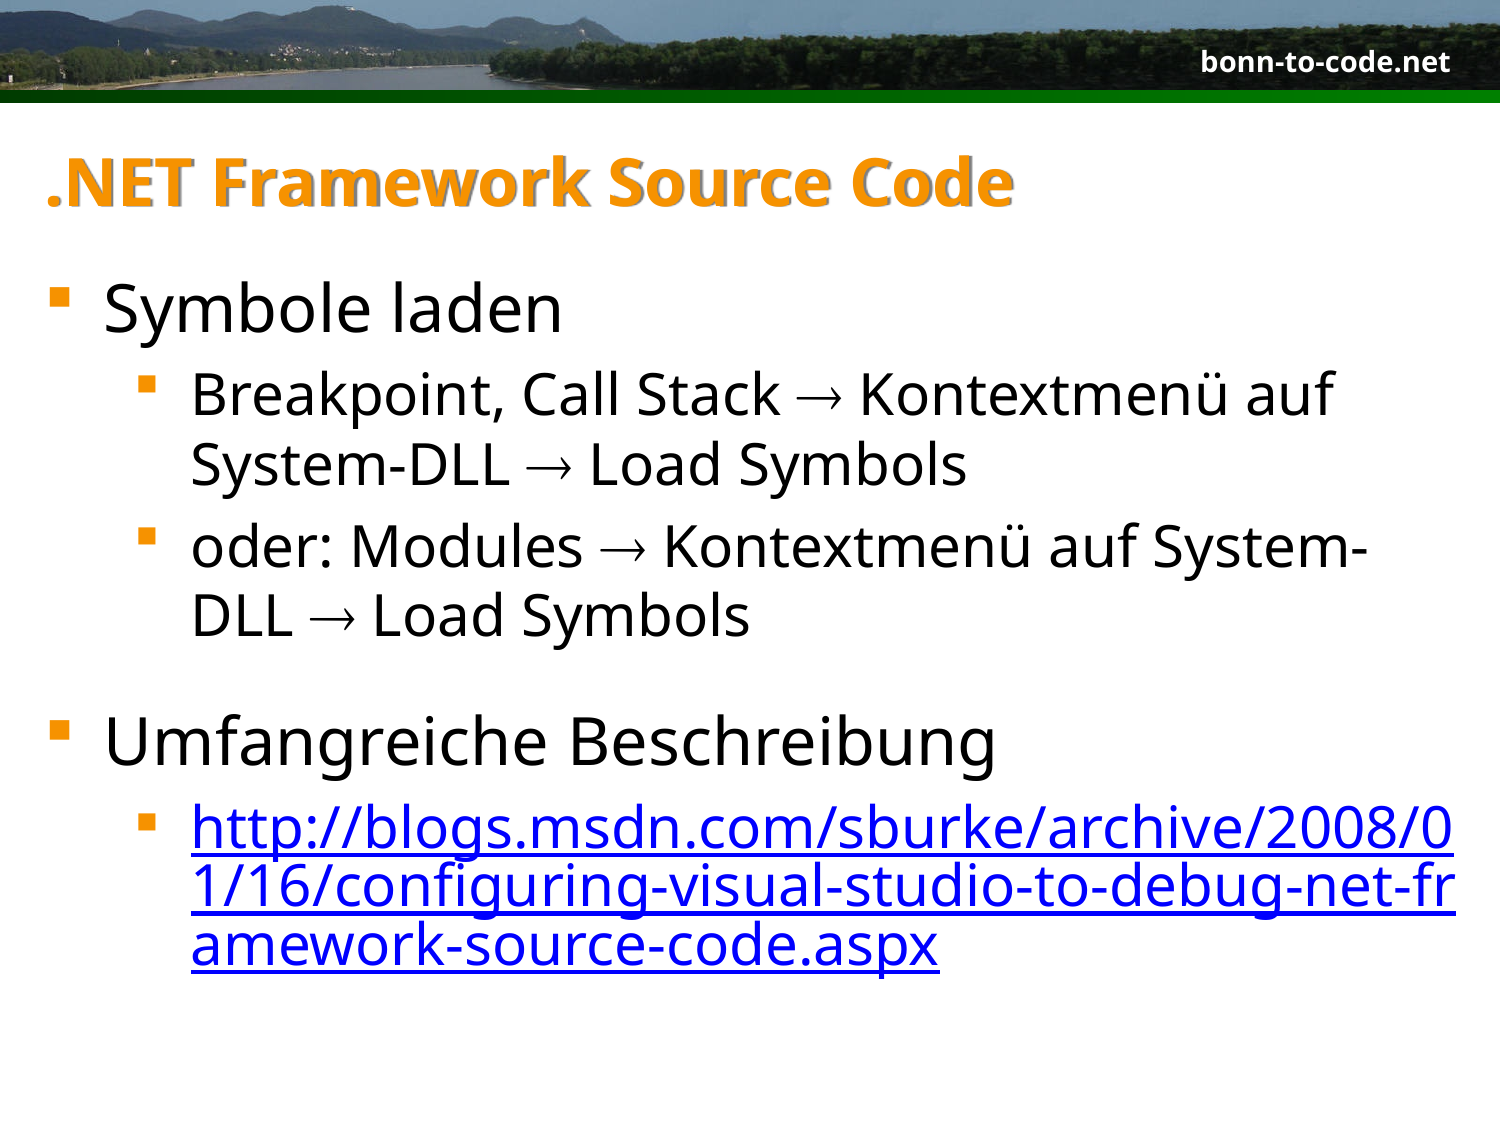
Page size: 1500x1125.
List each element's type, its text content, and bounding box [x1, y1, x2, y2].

title .NET Framework Source Code [29, 101, 1471, 257]
picture [0, 0, 1500, 90]
list Symbole laden Breakpoint, Call Stack  Kontextmenü auf System-DLL  Load Symbols oder: Modules  Kontextmenü auf System-DLL  Load Symbols Umfangreiche Beschreibung http://blogs.msdn.com/sburke/archive/2008/01/16/configuring-visual-studio-to-debug-net-framework-source-code.aspx [29, 257, 1471, 1114]
